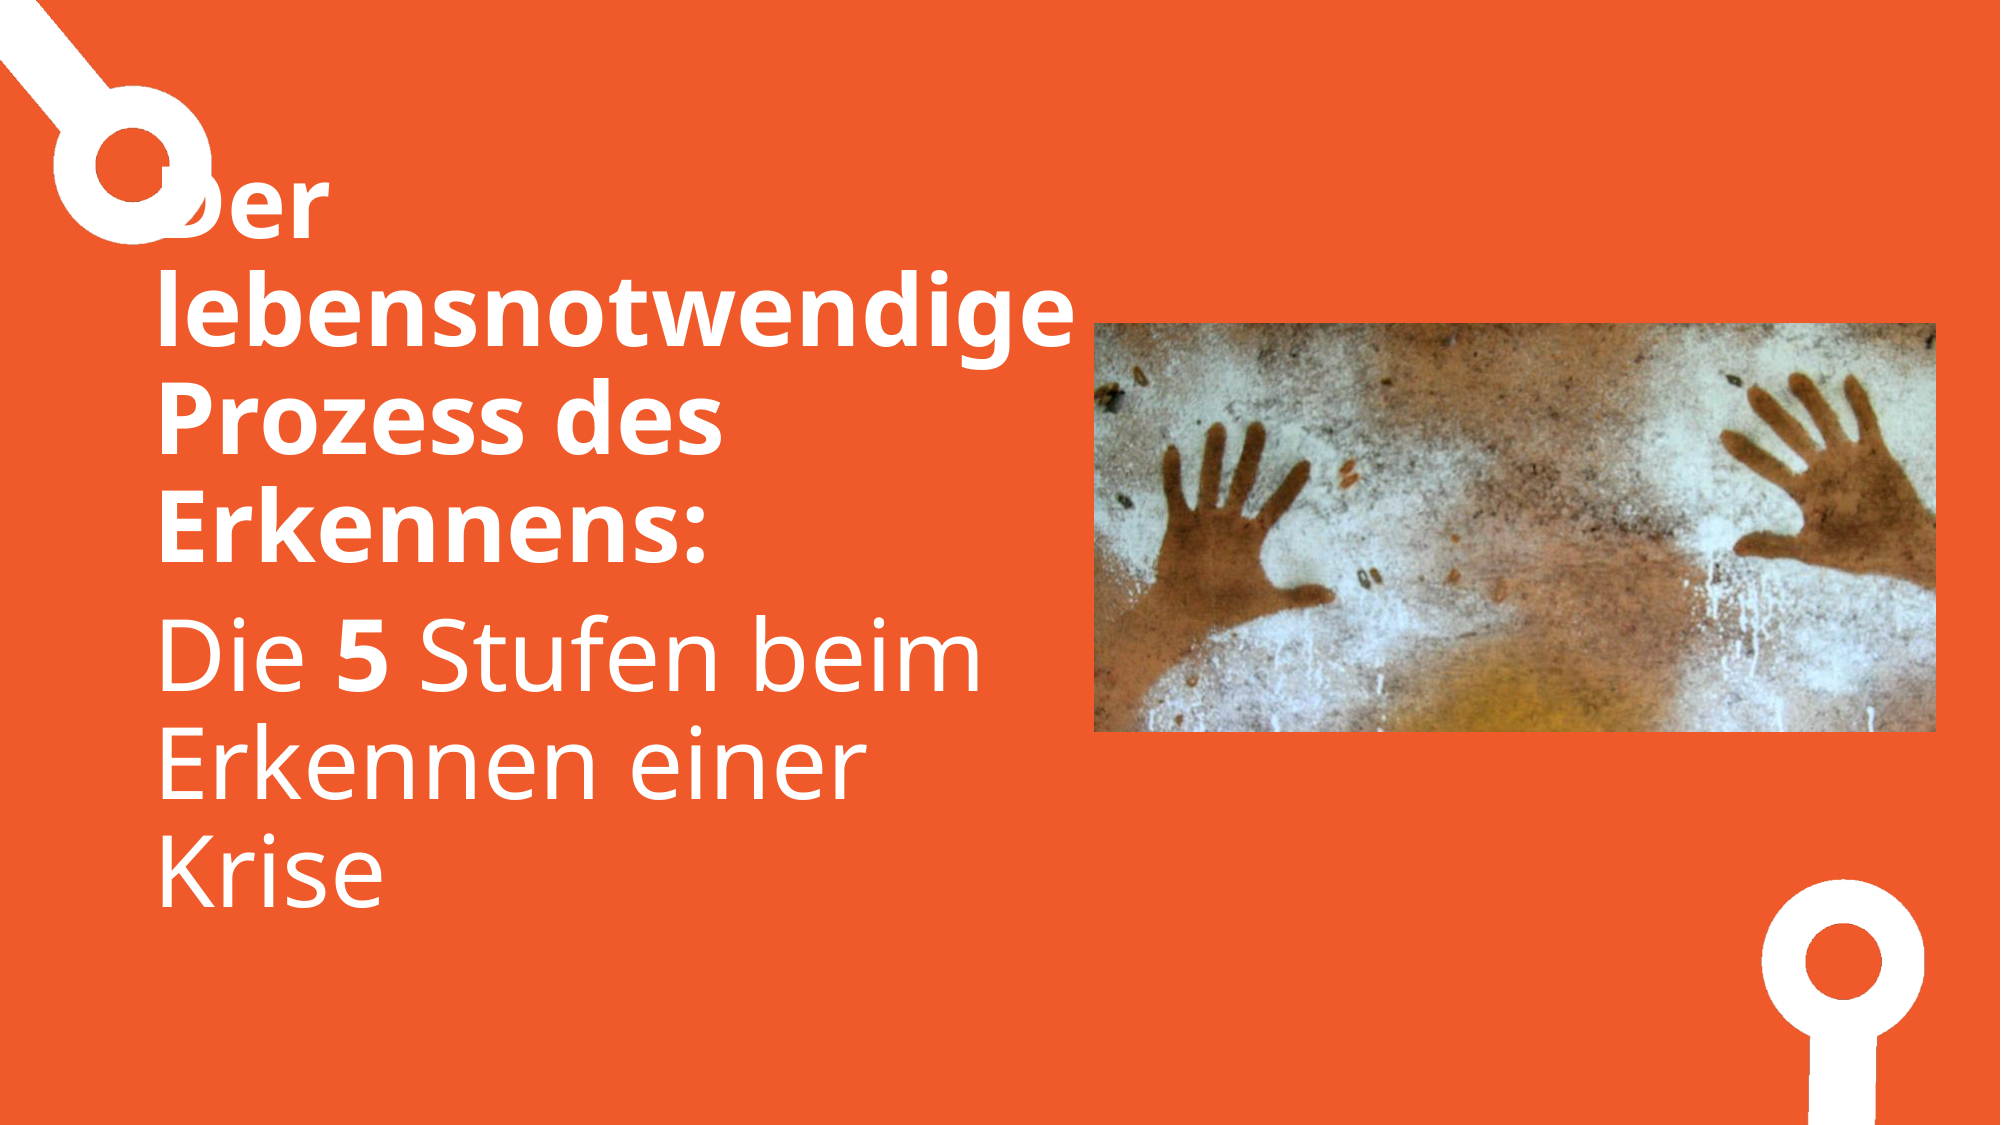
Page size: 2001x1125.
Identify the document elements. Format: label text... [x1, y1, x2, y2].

picture [1094, 323, 1936, 732]
picture [1652, 870, 2001, 1125]
picture [0, 0, 269, 308]
list Der lebensnotwendige Prozess des Erkennens: Die 5 Stufen beim Erkennen einer Krise [138, 410, 1094, 671]
